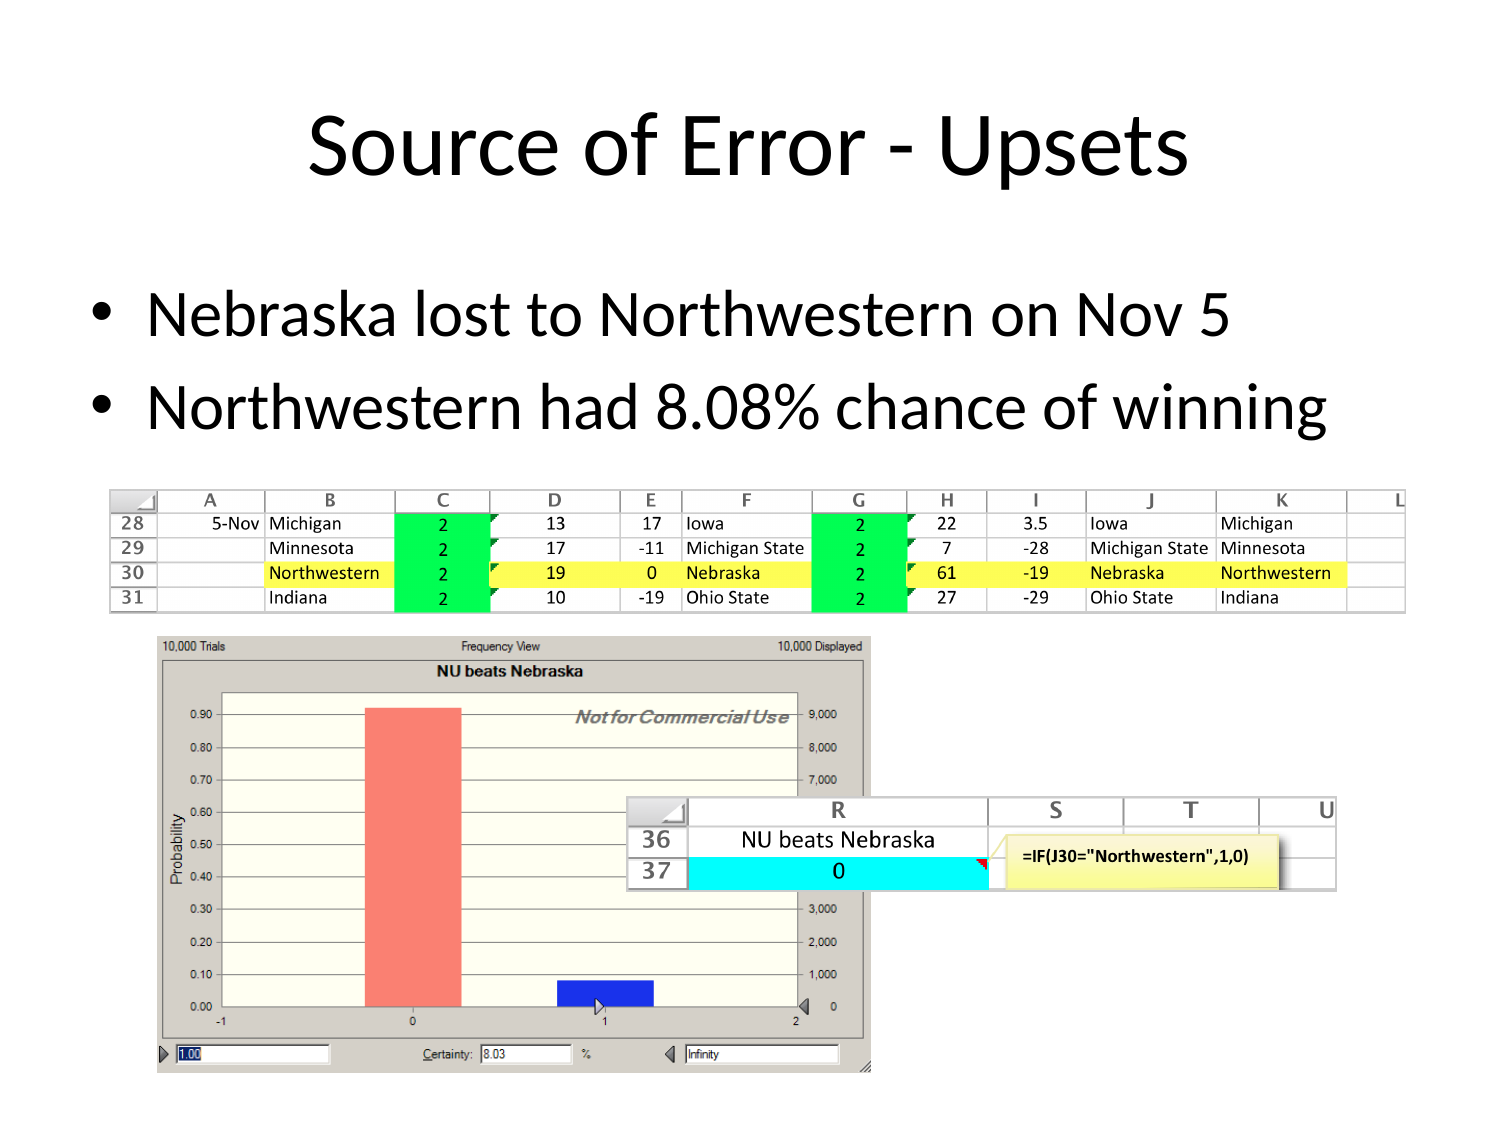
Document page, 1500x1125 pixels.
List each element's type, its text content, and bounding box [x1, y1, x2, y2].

picture [157, 636, 1338, 1073]
list Nebraska lost to Northwestern on Nov 5 Northwestern had 8.08% chance of winning [75, 262, 1425, 1005]
picture [109, 489, 1407, 614]
title Source of Error - Upsets [75, 45, 1425, 233]
